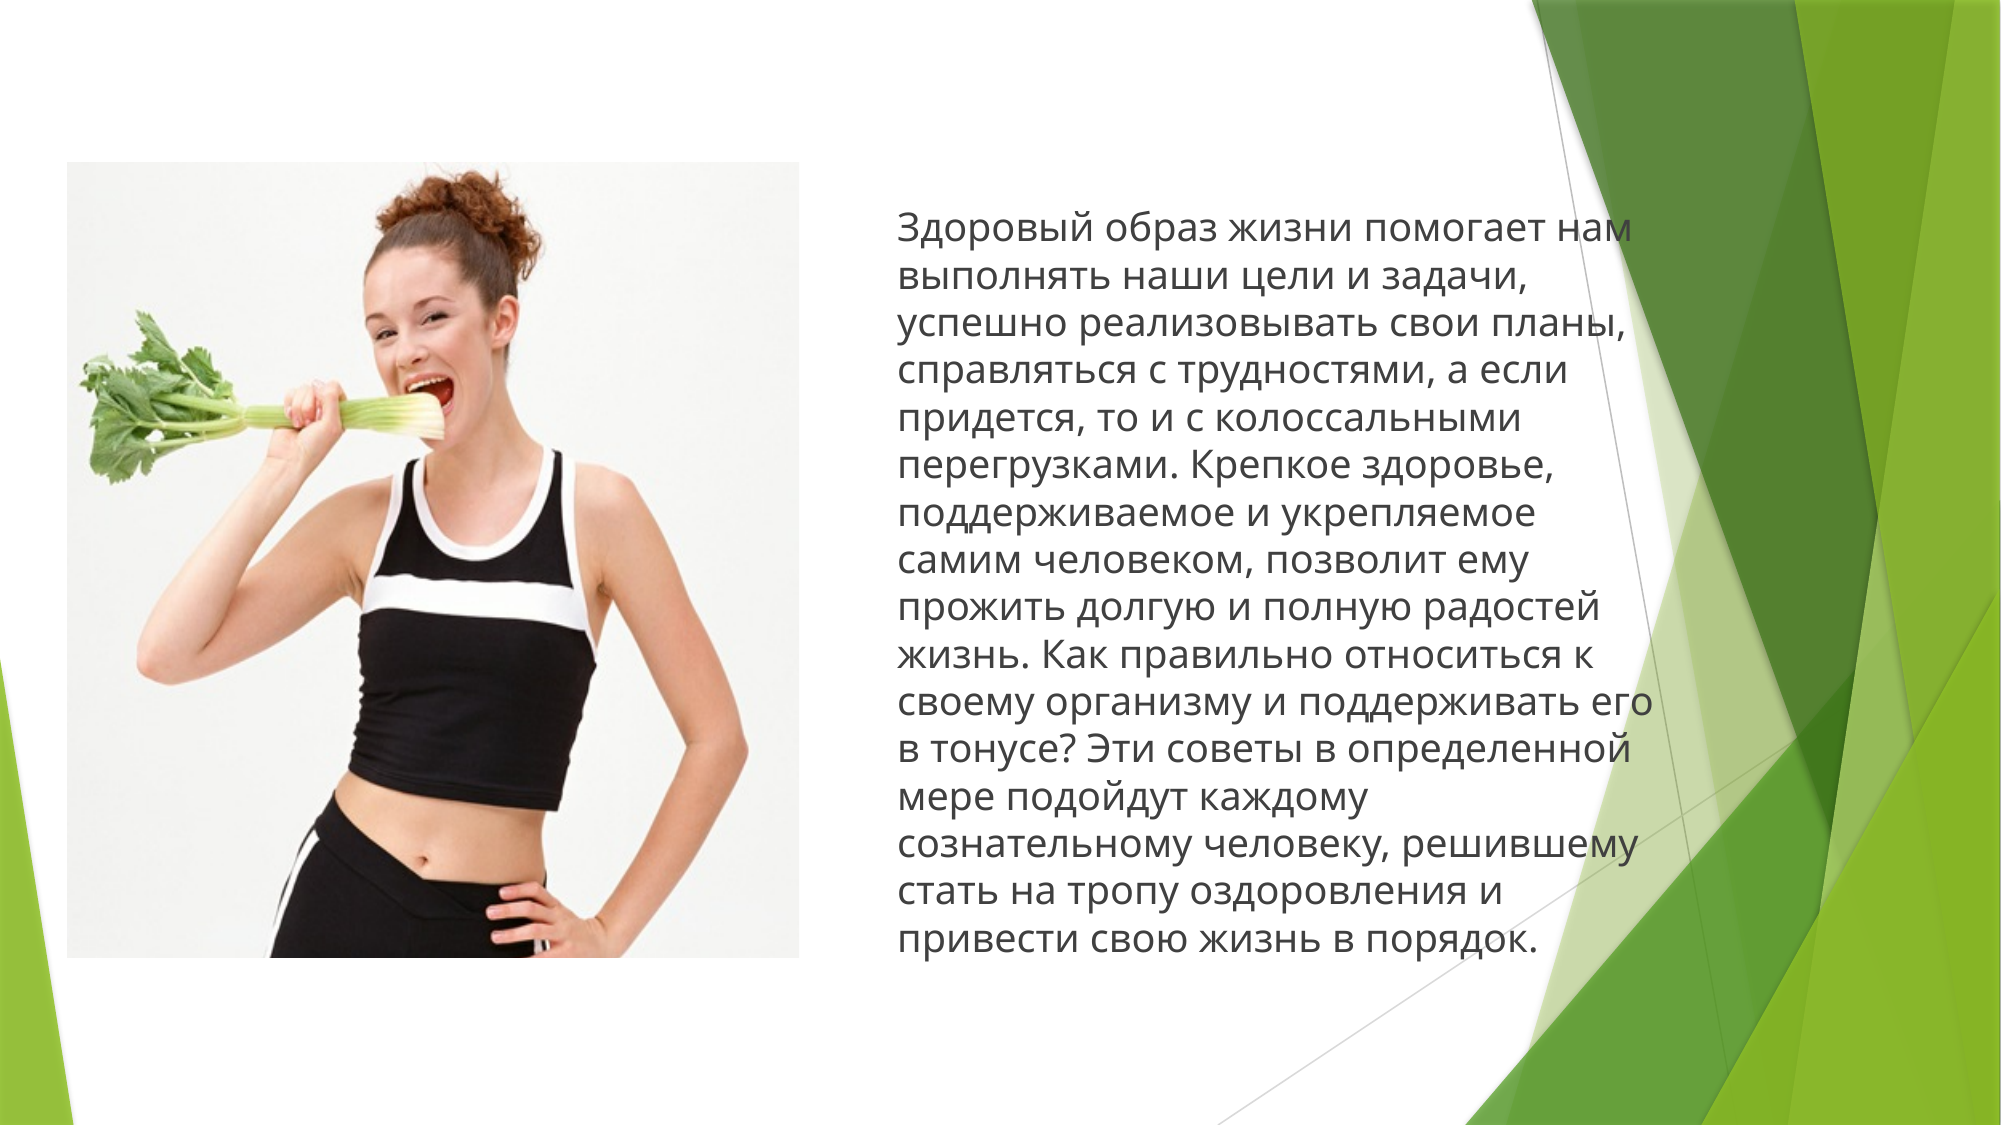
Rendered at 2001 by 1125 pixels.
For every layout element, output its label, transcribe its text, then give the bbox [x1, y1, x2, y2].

list Здоровый образ жизни помогает нам выполнять наши цели и задачи, успешно реализовывать свои планы, справляться с трудностями, а если придется, то и с колоссальными перегрузками. Крепкое здоровье, поддерживаемое и укрепляемое самим человеком, позволит ему прожить долгую и полную радостей жизнь. Как правильно относиться к своему организму и поддерживать его в тонусе? Эти советы в определенной мере подойдут каждому сознательному человеку, решившему стать на тропу оздоровления и привести свою жизнь в порядок. [882, 194, 1673, 1125]
picture [66, 158, 800, 958]
